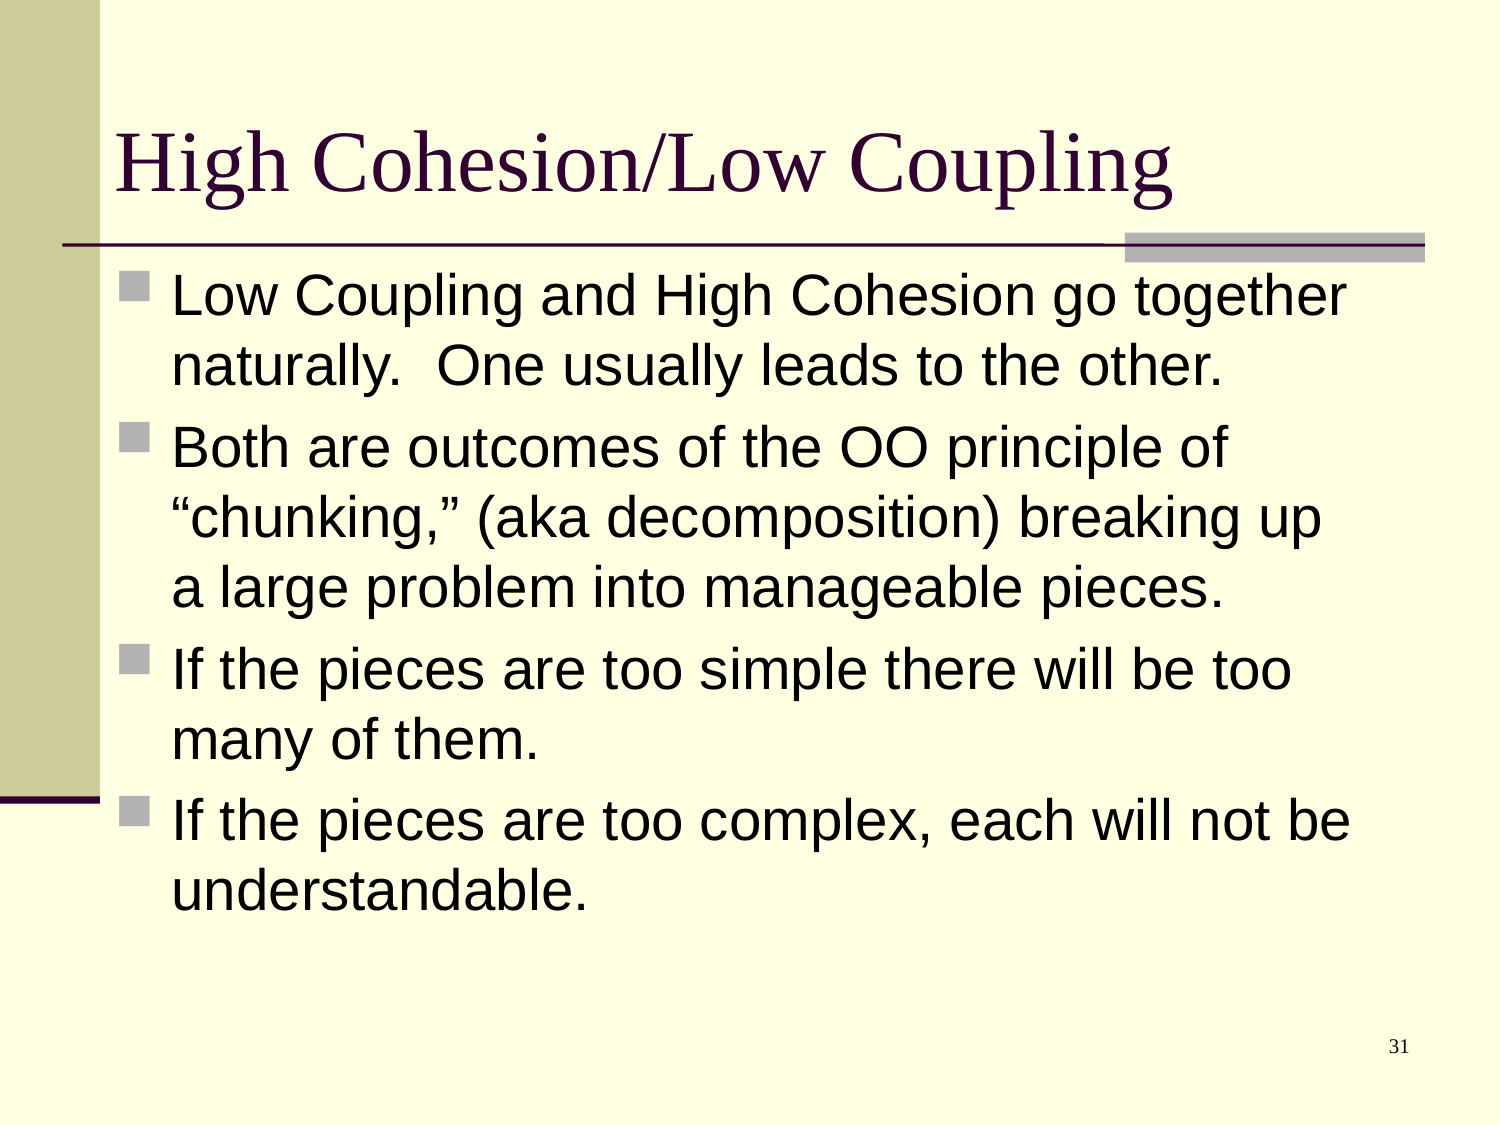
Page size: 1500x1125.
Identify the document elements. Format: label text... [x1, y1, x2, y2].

slide_number 31 [1112, 1024, 1426, 1101]
list Low Coupling and High Cohesion go together naturally. One usually leads to the other. Both are outcomes of the OO principle of “chunking,” (aka decomposition) breaking up a large problem into manageable pieces. If the pieces are too simple there will be too many of them. If the pieces are too complex, each will not be understandable. [99, 249, 1376, 994]
title High Cohesion/Low Coupling [99, 62, 1376, 249]
